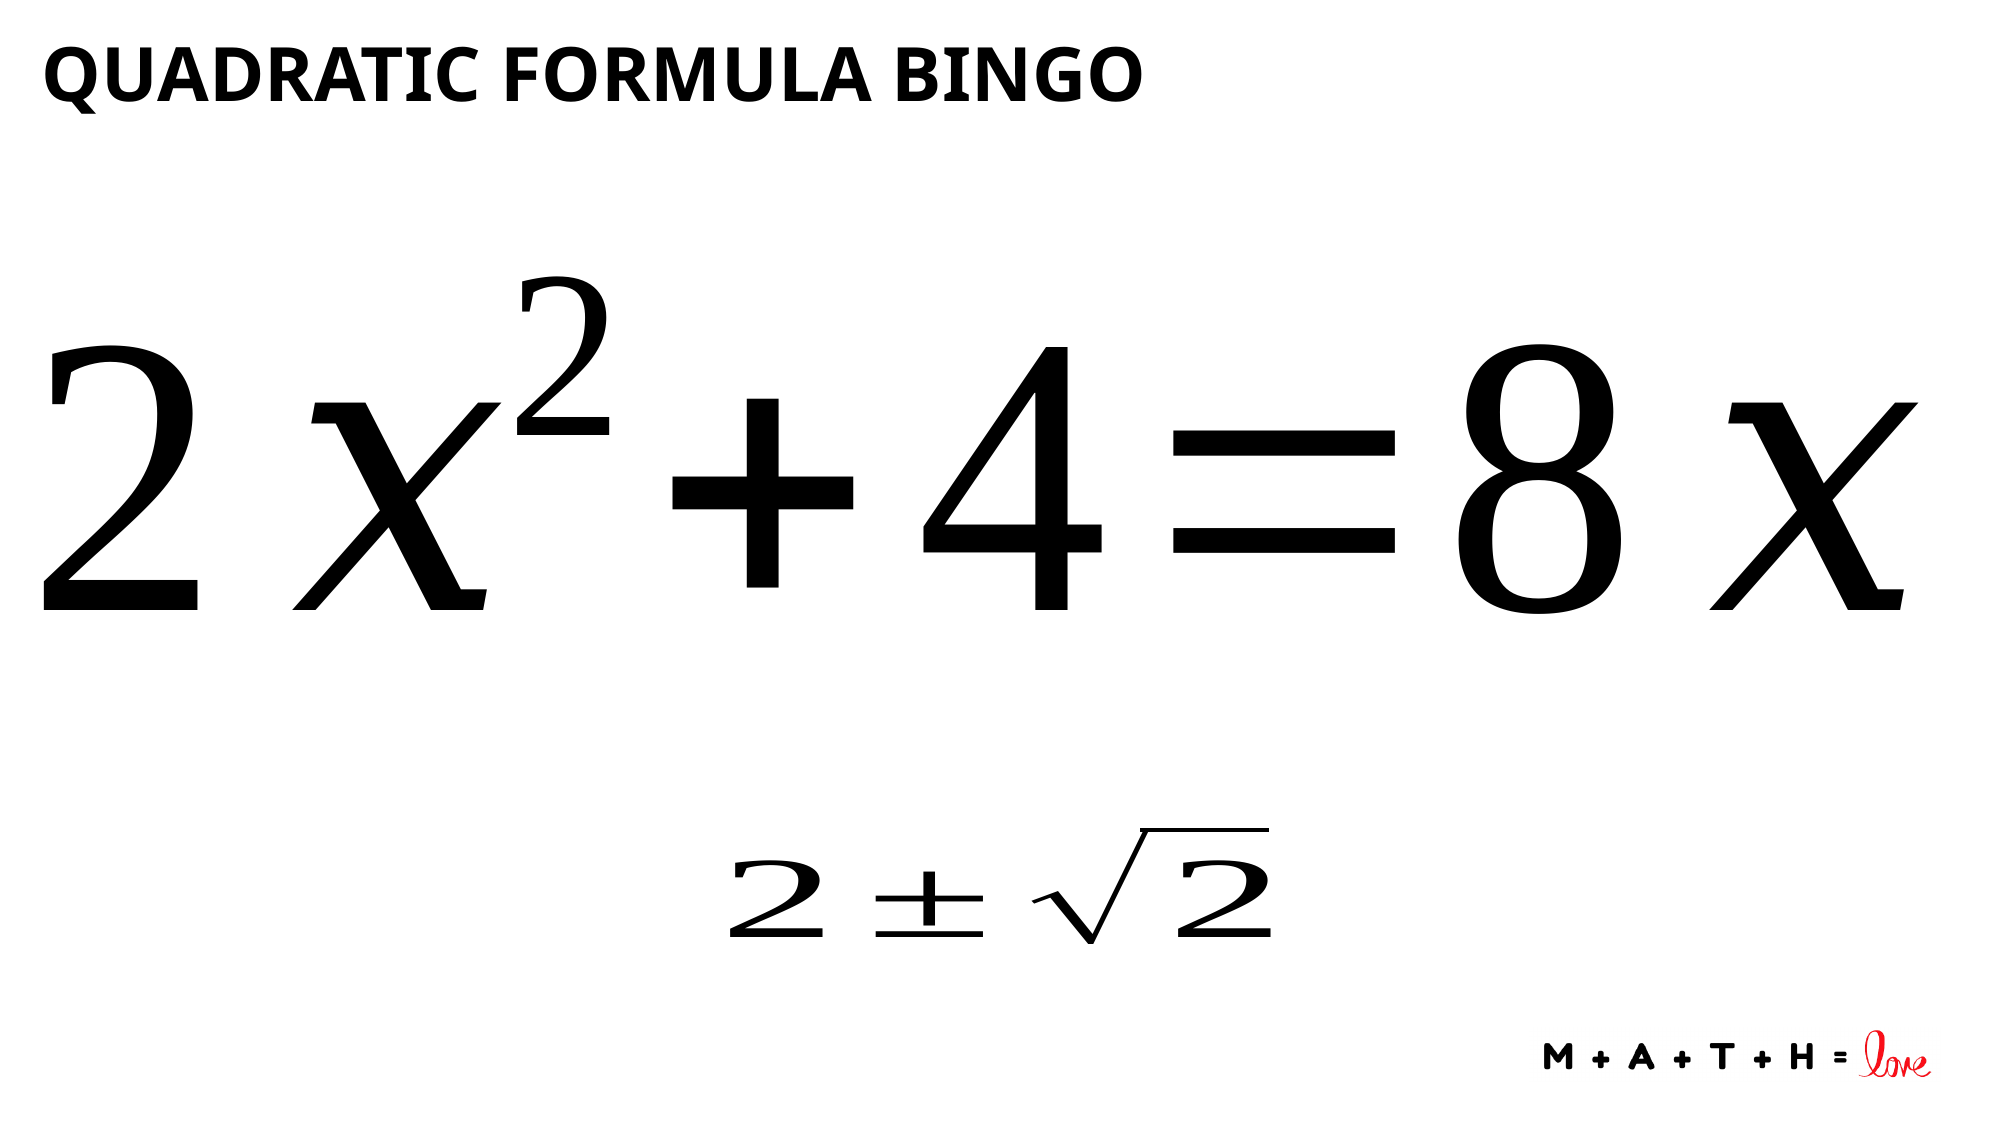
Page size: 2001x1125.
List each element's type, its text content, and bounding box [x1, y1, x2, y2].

text_box QUADRATIC FORMULA BINGO [27, 18, 1323, 124]
picture [1528, 1026, 1941, 1082]
